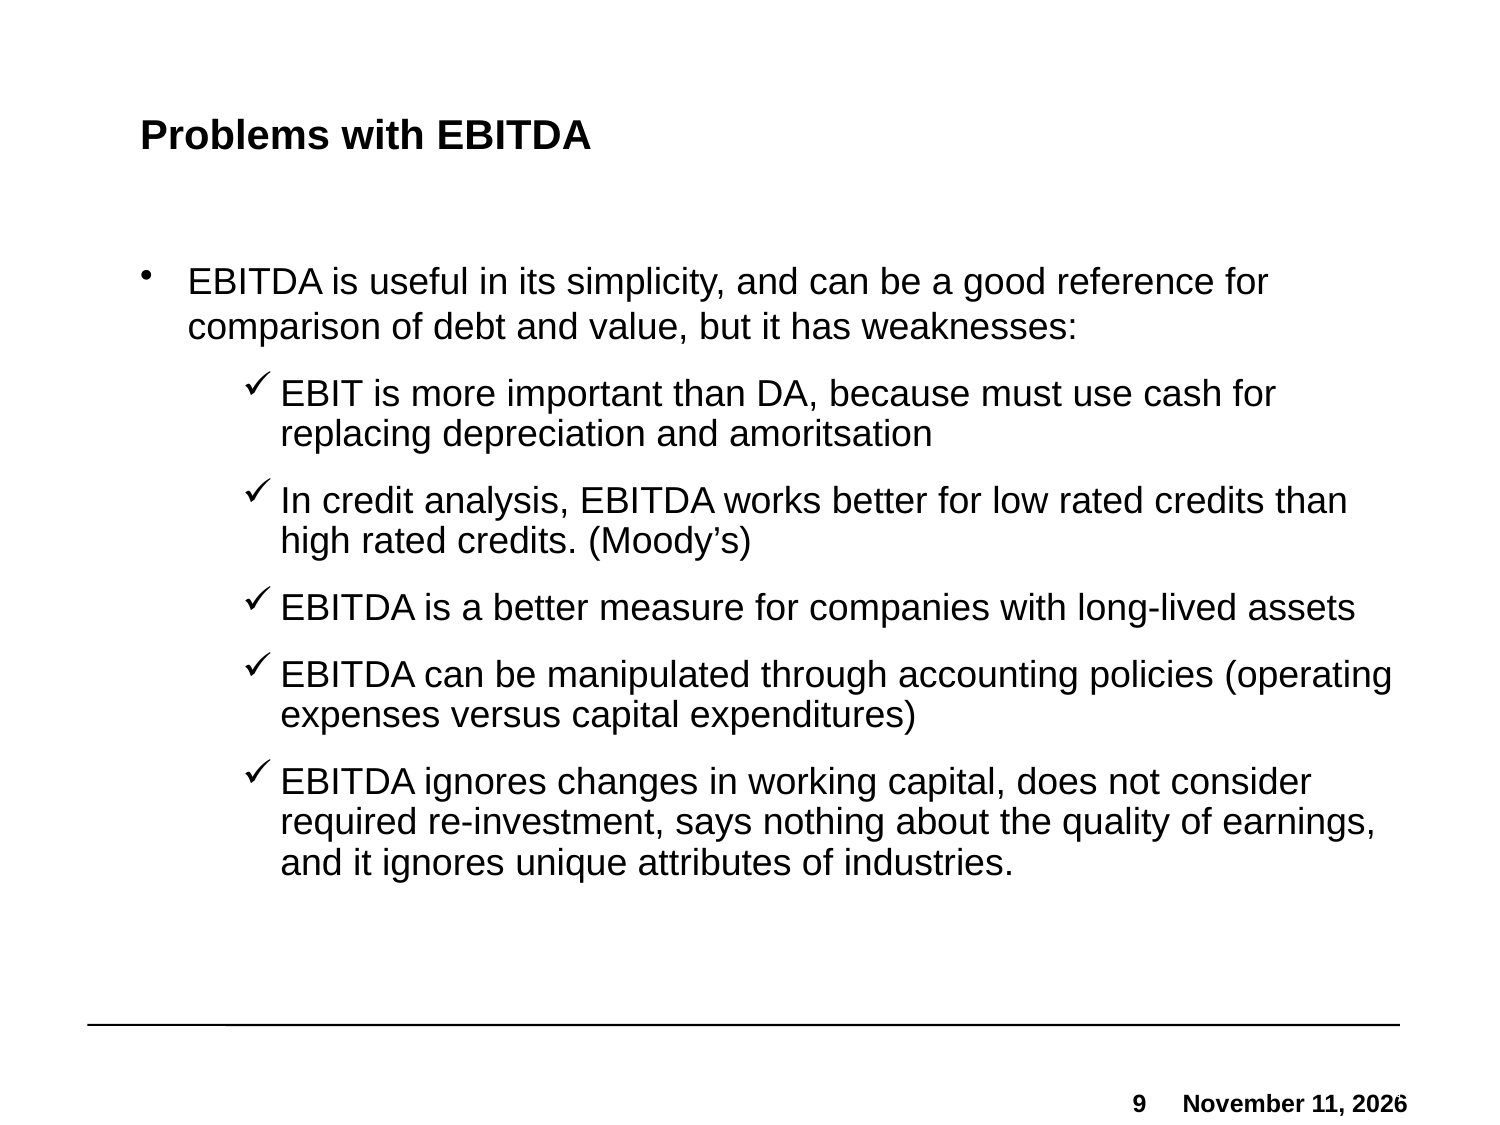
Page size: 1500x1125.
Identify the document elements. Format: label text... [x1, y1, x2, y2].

list EBITDA is useful in its simplicity, and can be a good reference for comparison of debt and value, but it has weaknesses: EBIT is more important than DA, because must use cash for replacing depreciation and amoritsation In credit analysis, EBITDA works better for low rated credits than high rated credits. (Moody’s) EBITDA is a better measure for companies with long-lived assets EBITDA can be manipulated through accounting policies (operating expenses versus capital expenditures) EBITDA ignores changes in working capital, does not consider required re-investment, says nothing about the quality of earnings, and it ignores unique attributes of industries. [124, 249, 1426, 1013]
title Problems with EBITDA [124, 99, 1401, 226]
